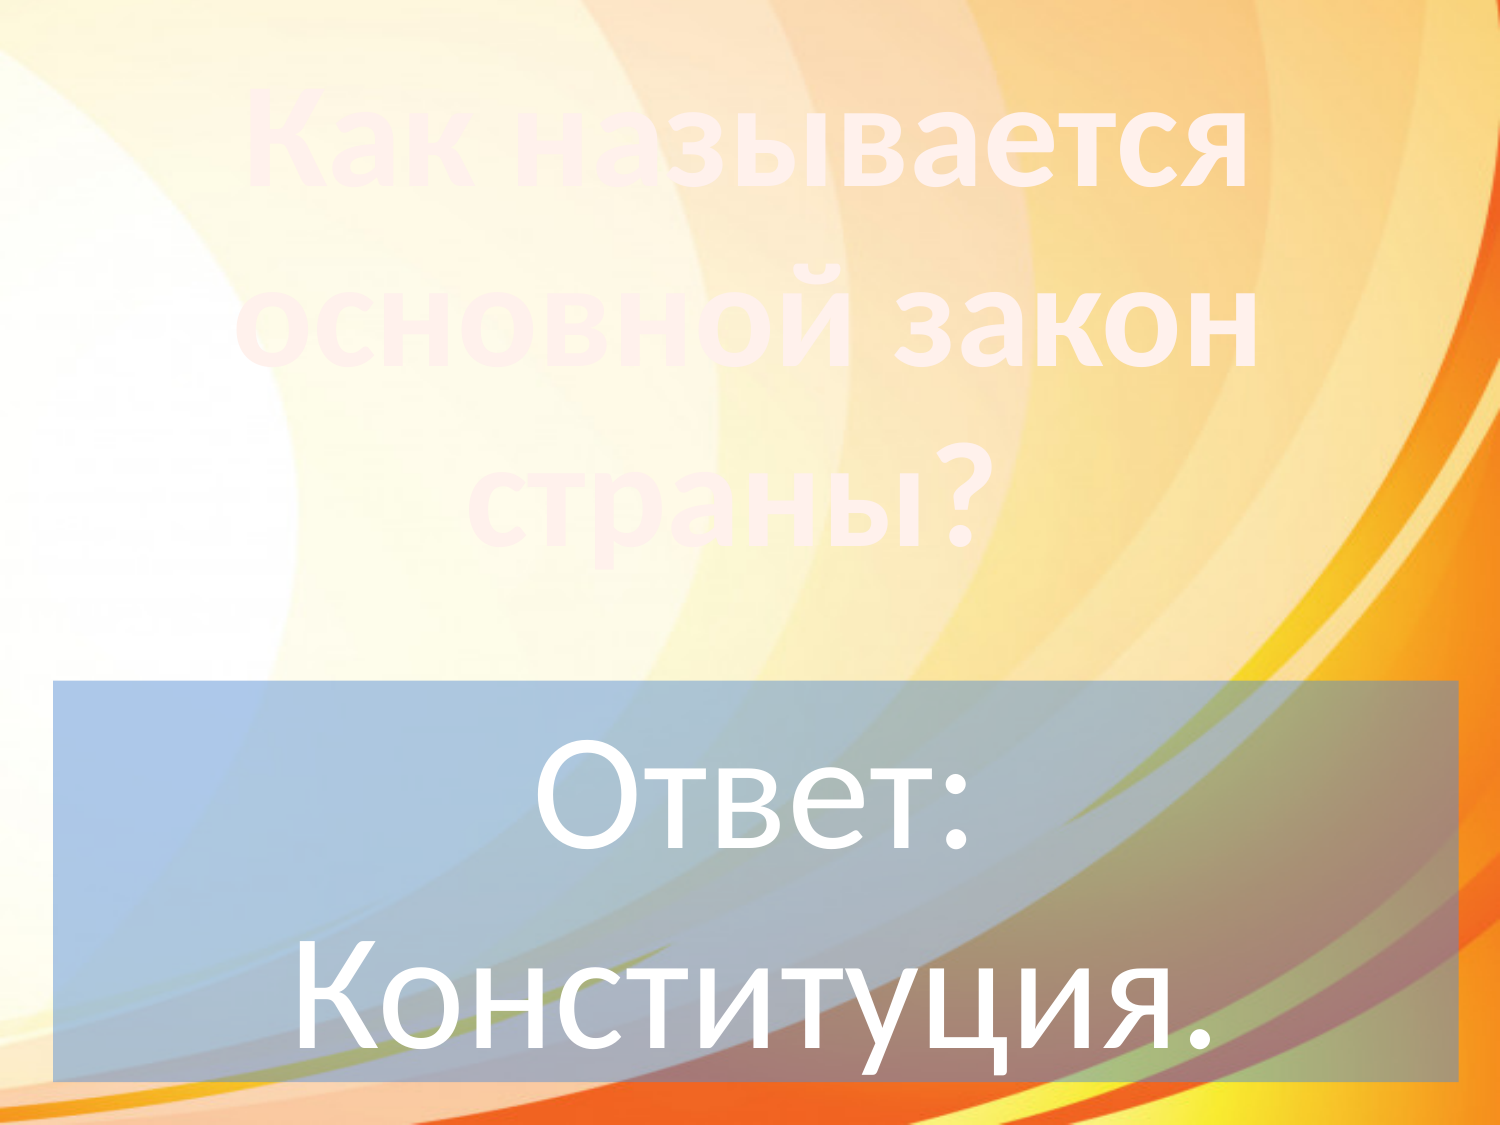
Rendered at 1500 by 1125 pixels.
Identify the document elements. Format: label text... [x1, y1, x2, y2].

text_box Ответ: Конституция. [51, 679, 1461, 1084]
text_box Как называется основной закон страны? [57, 29, 1441, 585]
picture [0, 0, 1500, 1125]
